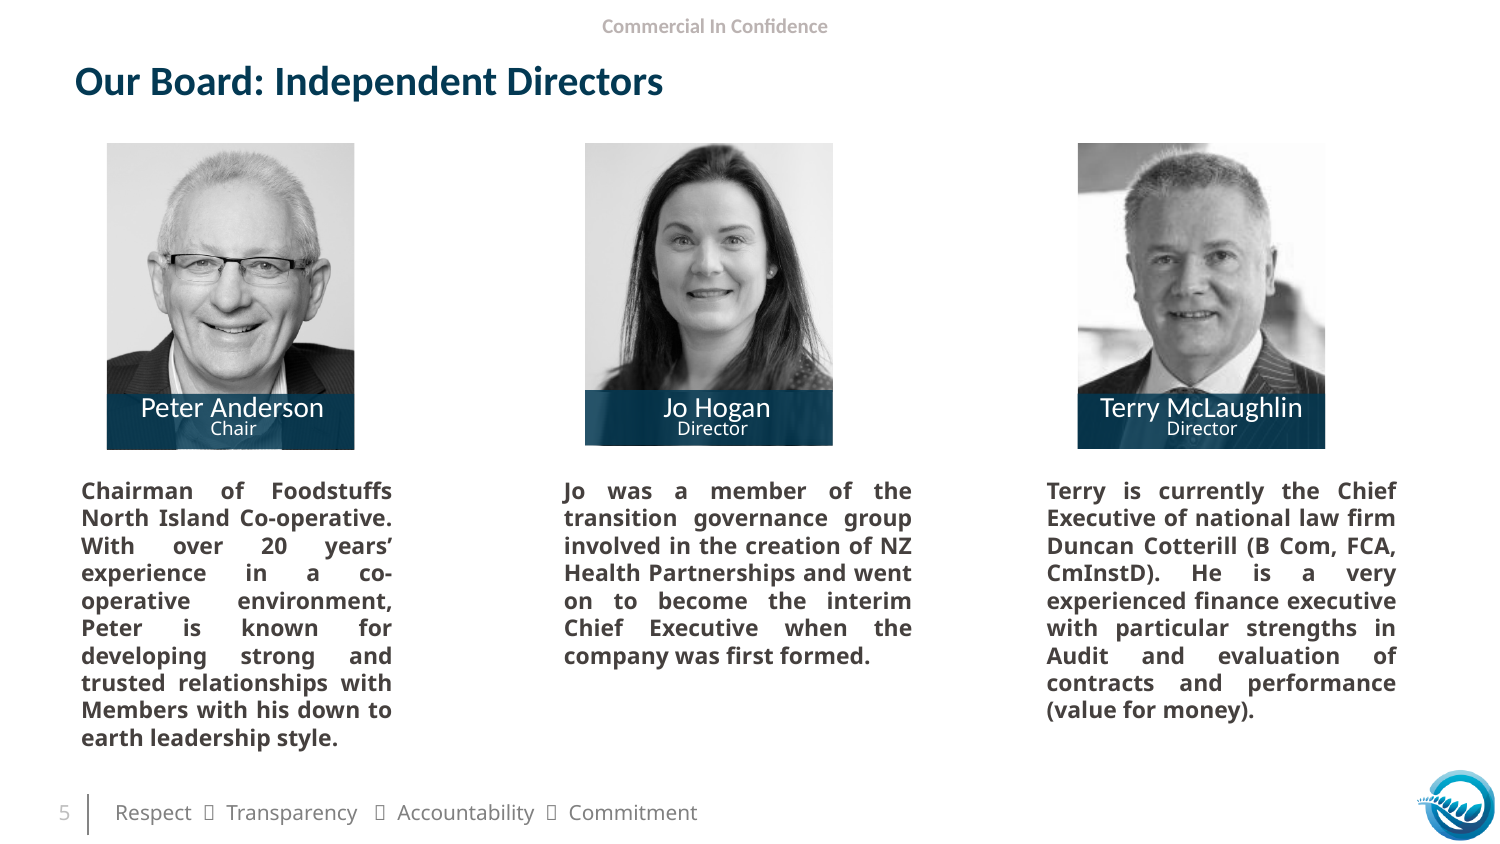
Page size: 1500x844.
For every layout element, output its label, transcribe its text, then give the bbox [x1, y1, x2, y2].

picture [106, 143, 355, 450]
picture [584, 143, 833, 447]
text_box Jo was a member of the transition governance group involved in the creation of NZ Health Partnerships and went on to become the interim Chief Executive when the company was first formed. [549, 469, 928, 704]
text_box Chairman of Foodstuffs North Island Co-operative. With over 20 years’ experience in a co-operative environment, Peter is known for developing strong and trusted relationships with Members with his down to earth leadership style. [66, 469, 408, 779]
text_box Terry is currently the Chief Executive of national law firm Duncan Cotterill (B Com, FCA, CmInstD). He is a very experienced finance executive with particular strengths in Audit and evaluation of contracts and performance (value for money). [1031, 469, 1412, 759]
text_box Jo Hogan [837, 386, 845, 425]
picture [1399, 752, 1495, 843]
picture [1077, 143, 1326, 450]
text_box Our Board: Independent Directors [1, 55, 1500, 111]
slide_number 5 [17, 799, 71, 844]
